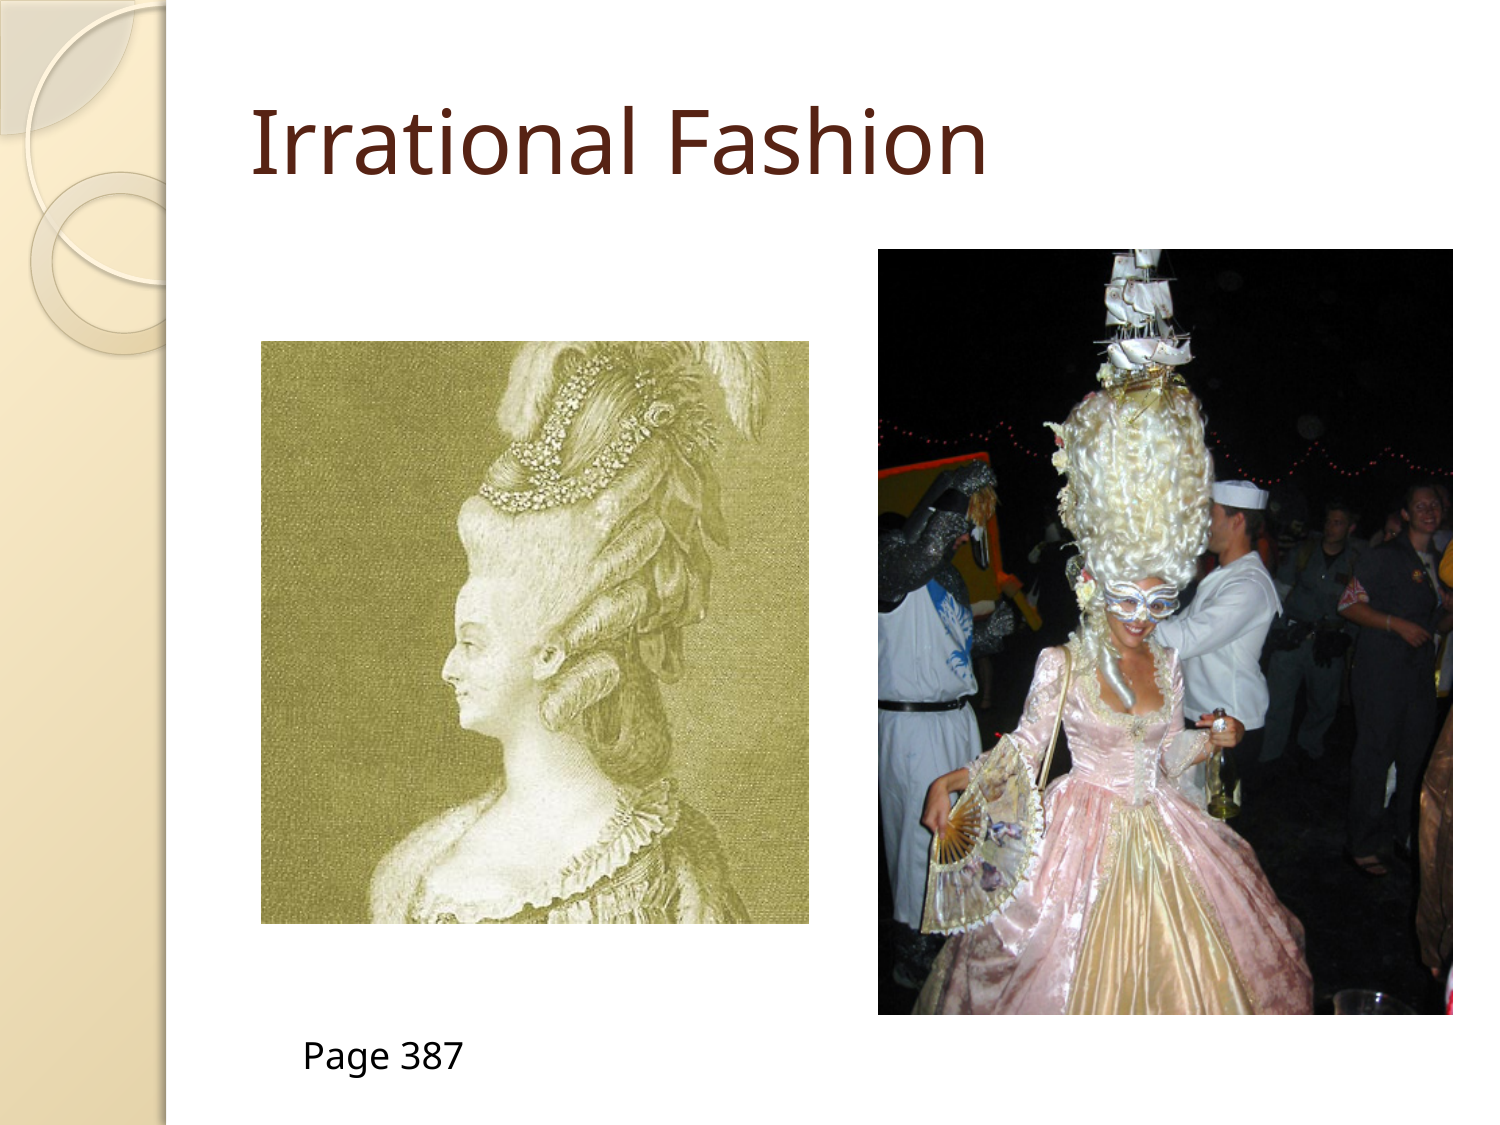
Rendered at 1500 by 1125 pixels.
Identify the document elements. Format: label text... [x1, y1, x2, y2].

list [261, 340, 809, 925]
title Irrational Fashion [235, 45, 1466, 233]
text_box Page 387 [287, 1024, 480, 1085]
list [878, 249, 1453, 1016]
